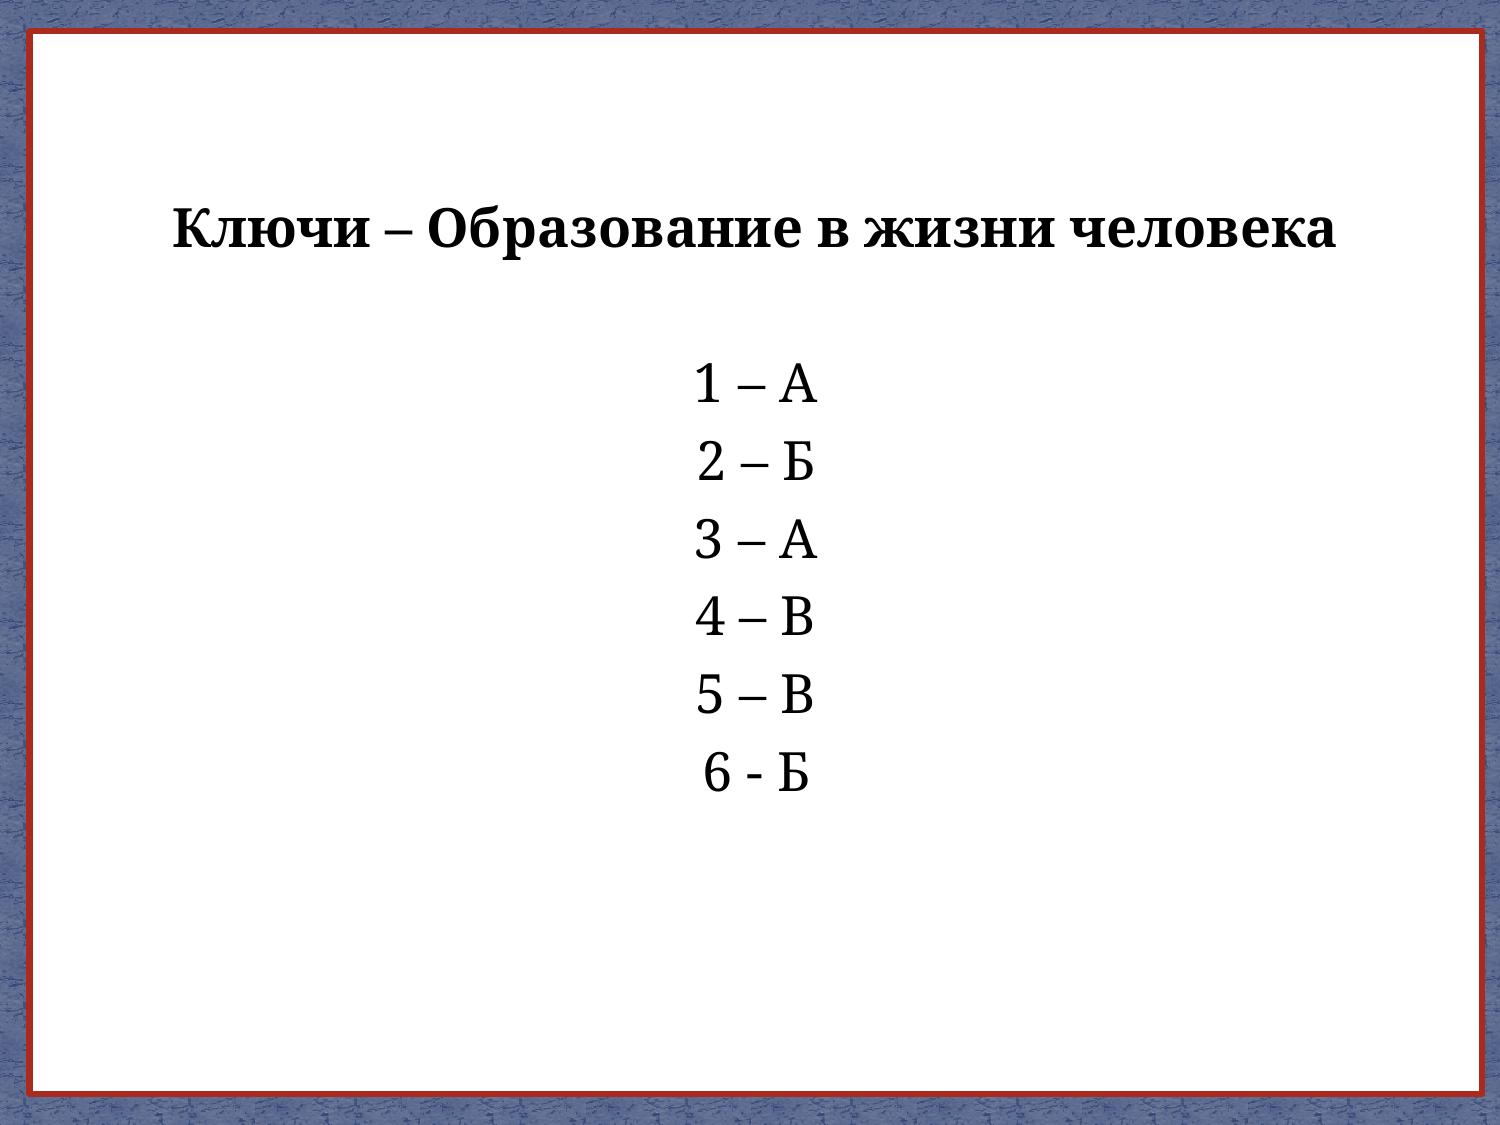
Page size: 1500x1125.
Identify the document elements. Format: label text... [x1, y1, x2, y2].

list Ключи – Образование в жизни человека 1 – А 2 – Б 3 – А 4 – В 5 – В 6 - Б [26, 28, 1485, 1097]
